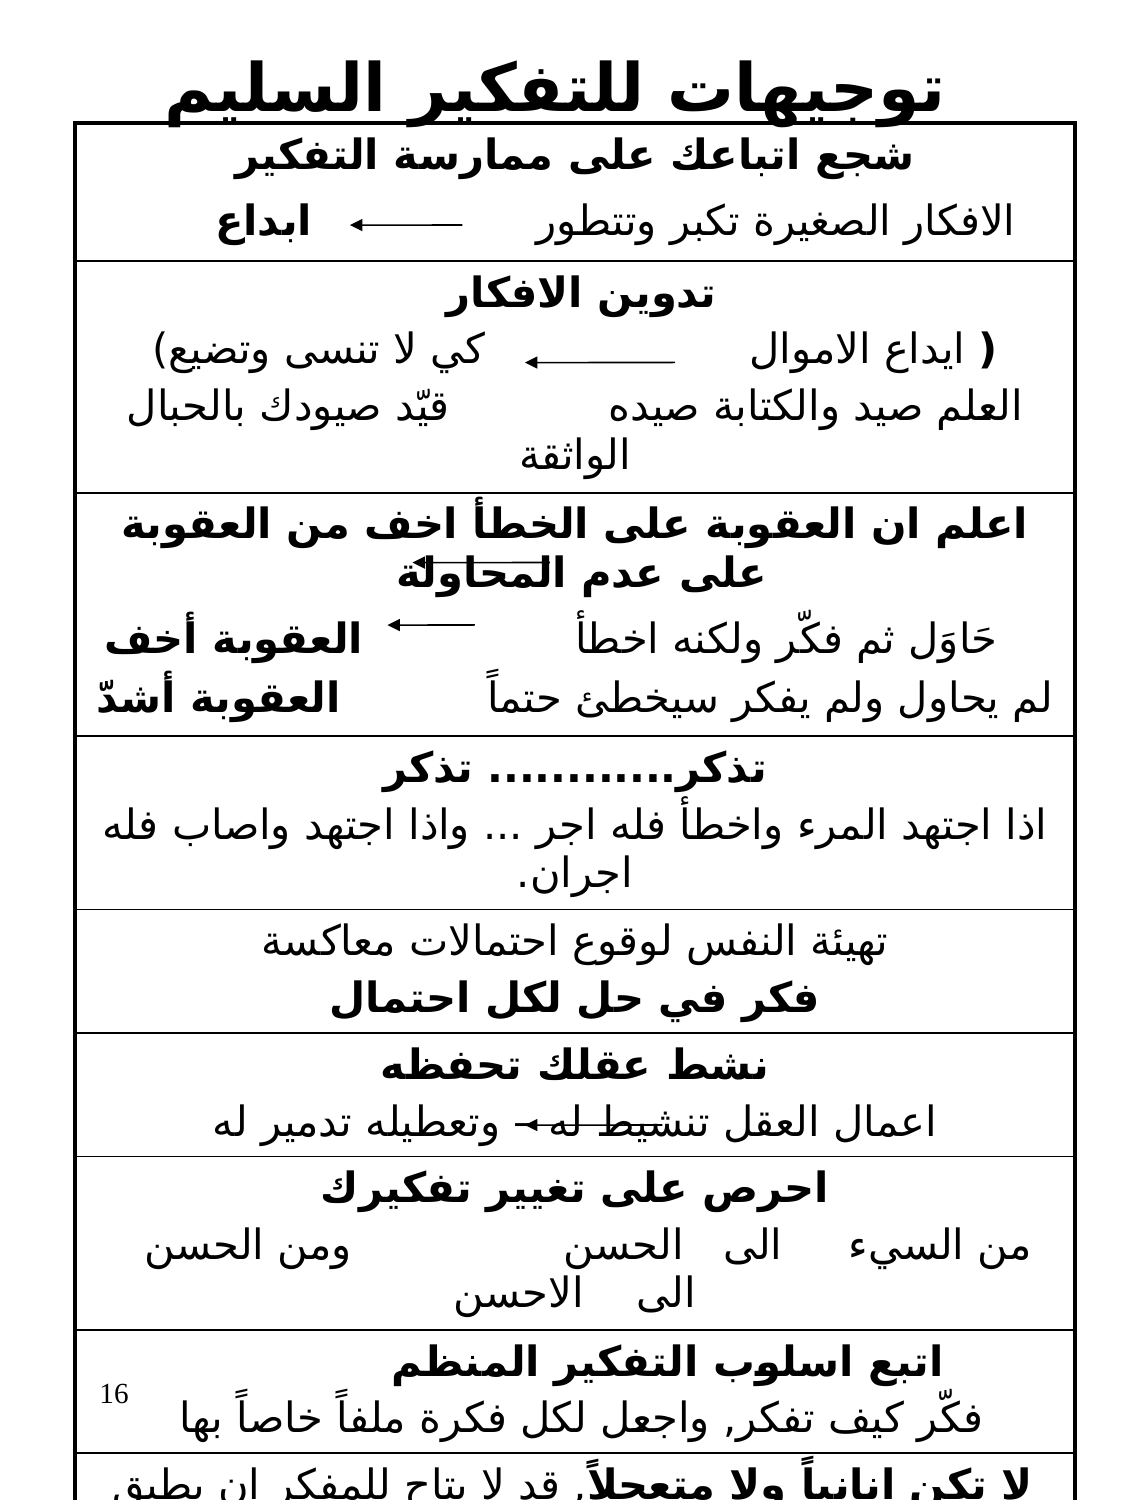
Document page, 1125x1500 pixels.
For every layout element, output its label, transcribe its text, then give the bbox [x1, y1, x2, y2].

table_cell تذكر............ تذكر اذا اجتهد المرء واخطأ فله اجر ... واذا اجتهد واصاب فله اجران. [77, 737, 1073, 909]
table_cell اعلم ان العقوبة على الخطأ اخف من العقوبة على عدم المحاولة حَاوَل ثم فكّر ولكنه اخطأ العقوبة أخف لم يحاول ولم يفكر سيخطئ حتماً العقوبة أشدّ [77, 494, 1073, 735]
text_box [525, 356, 676, 369]
text_box [349, 218, 463, 232]
table_cell تدوين الافكار ( ايداع الاموال كي لا تنسى وتضيع) العلم صيد والكتابة صيده قيّد صيودك بالحبال الواثقة [77, 262, 1073, 492]
table_cell احرص على تغيير تفكيرك من السيء الى الحسن ومن الحسن الى الاحسن [77, 1157, 1073, 1329]
table_cell تهيئة النفس لوقوع احتمالات معاكسة فكر في حل لكل احتمال [77, 910, 1073, 1032]
text_box [387, 618, 475, 632]
text_box [525, 1118, 663, 1132]
table_header شجع اتباعك على ممارسة التفكير الافكار الصغيرة تكبر وتتطور ابداع [77, 125, 1073, 260]
table_cell اتبع اسلوب التفكير المنظم فكّر كيف تفكر, واجعل لكل فكرة ملفاً خاصاً بها [77, 1331, 1073, 1452]
table_cell نشط عقلك تحفظه اعمال العقل تنشيط له – وتعطيله تدمير له [77, 1034, 1073, 1156]
text_box توجيهات للتفكير السليم [87, 37, 1000, 121]
table_cell لا تكن انانياً ولا متعجلاً, قد لا يتاح للمفكر ان يطبق فكرته فيطبقها من يجيء من بعده, او حتى الاجيال القادمة, او في بلدان اخرى [77, 1454, 1073, 1500]
text_box [412, 556, 550, 569]
